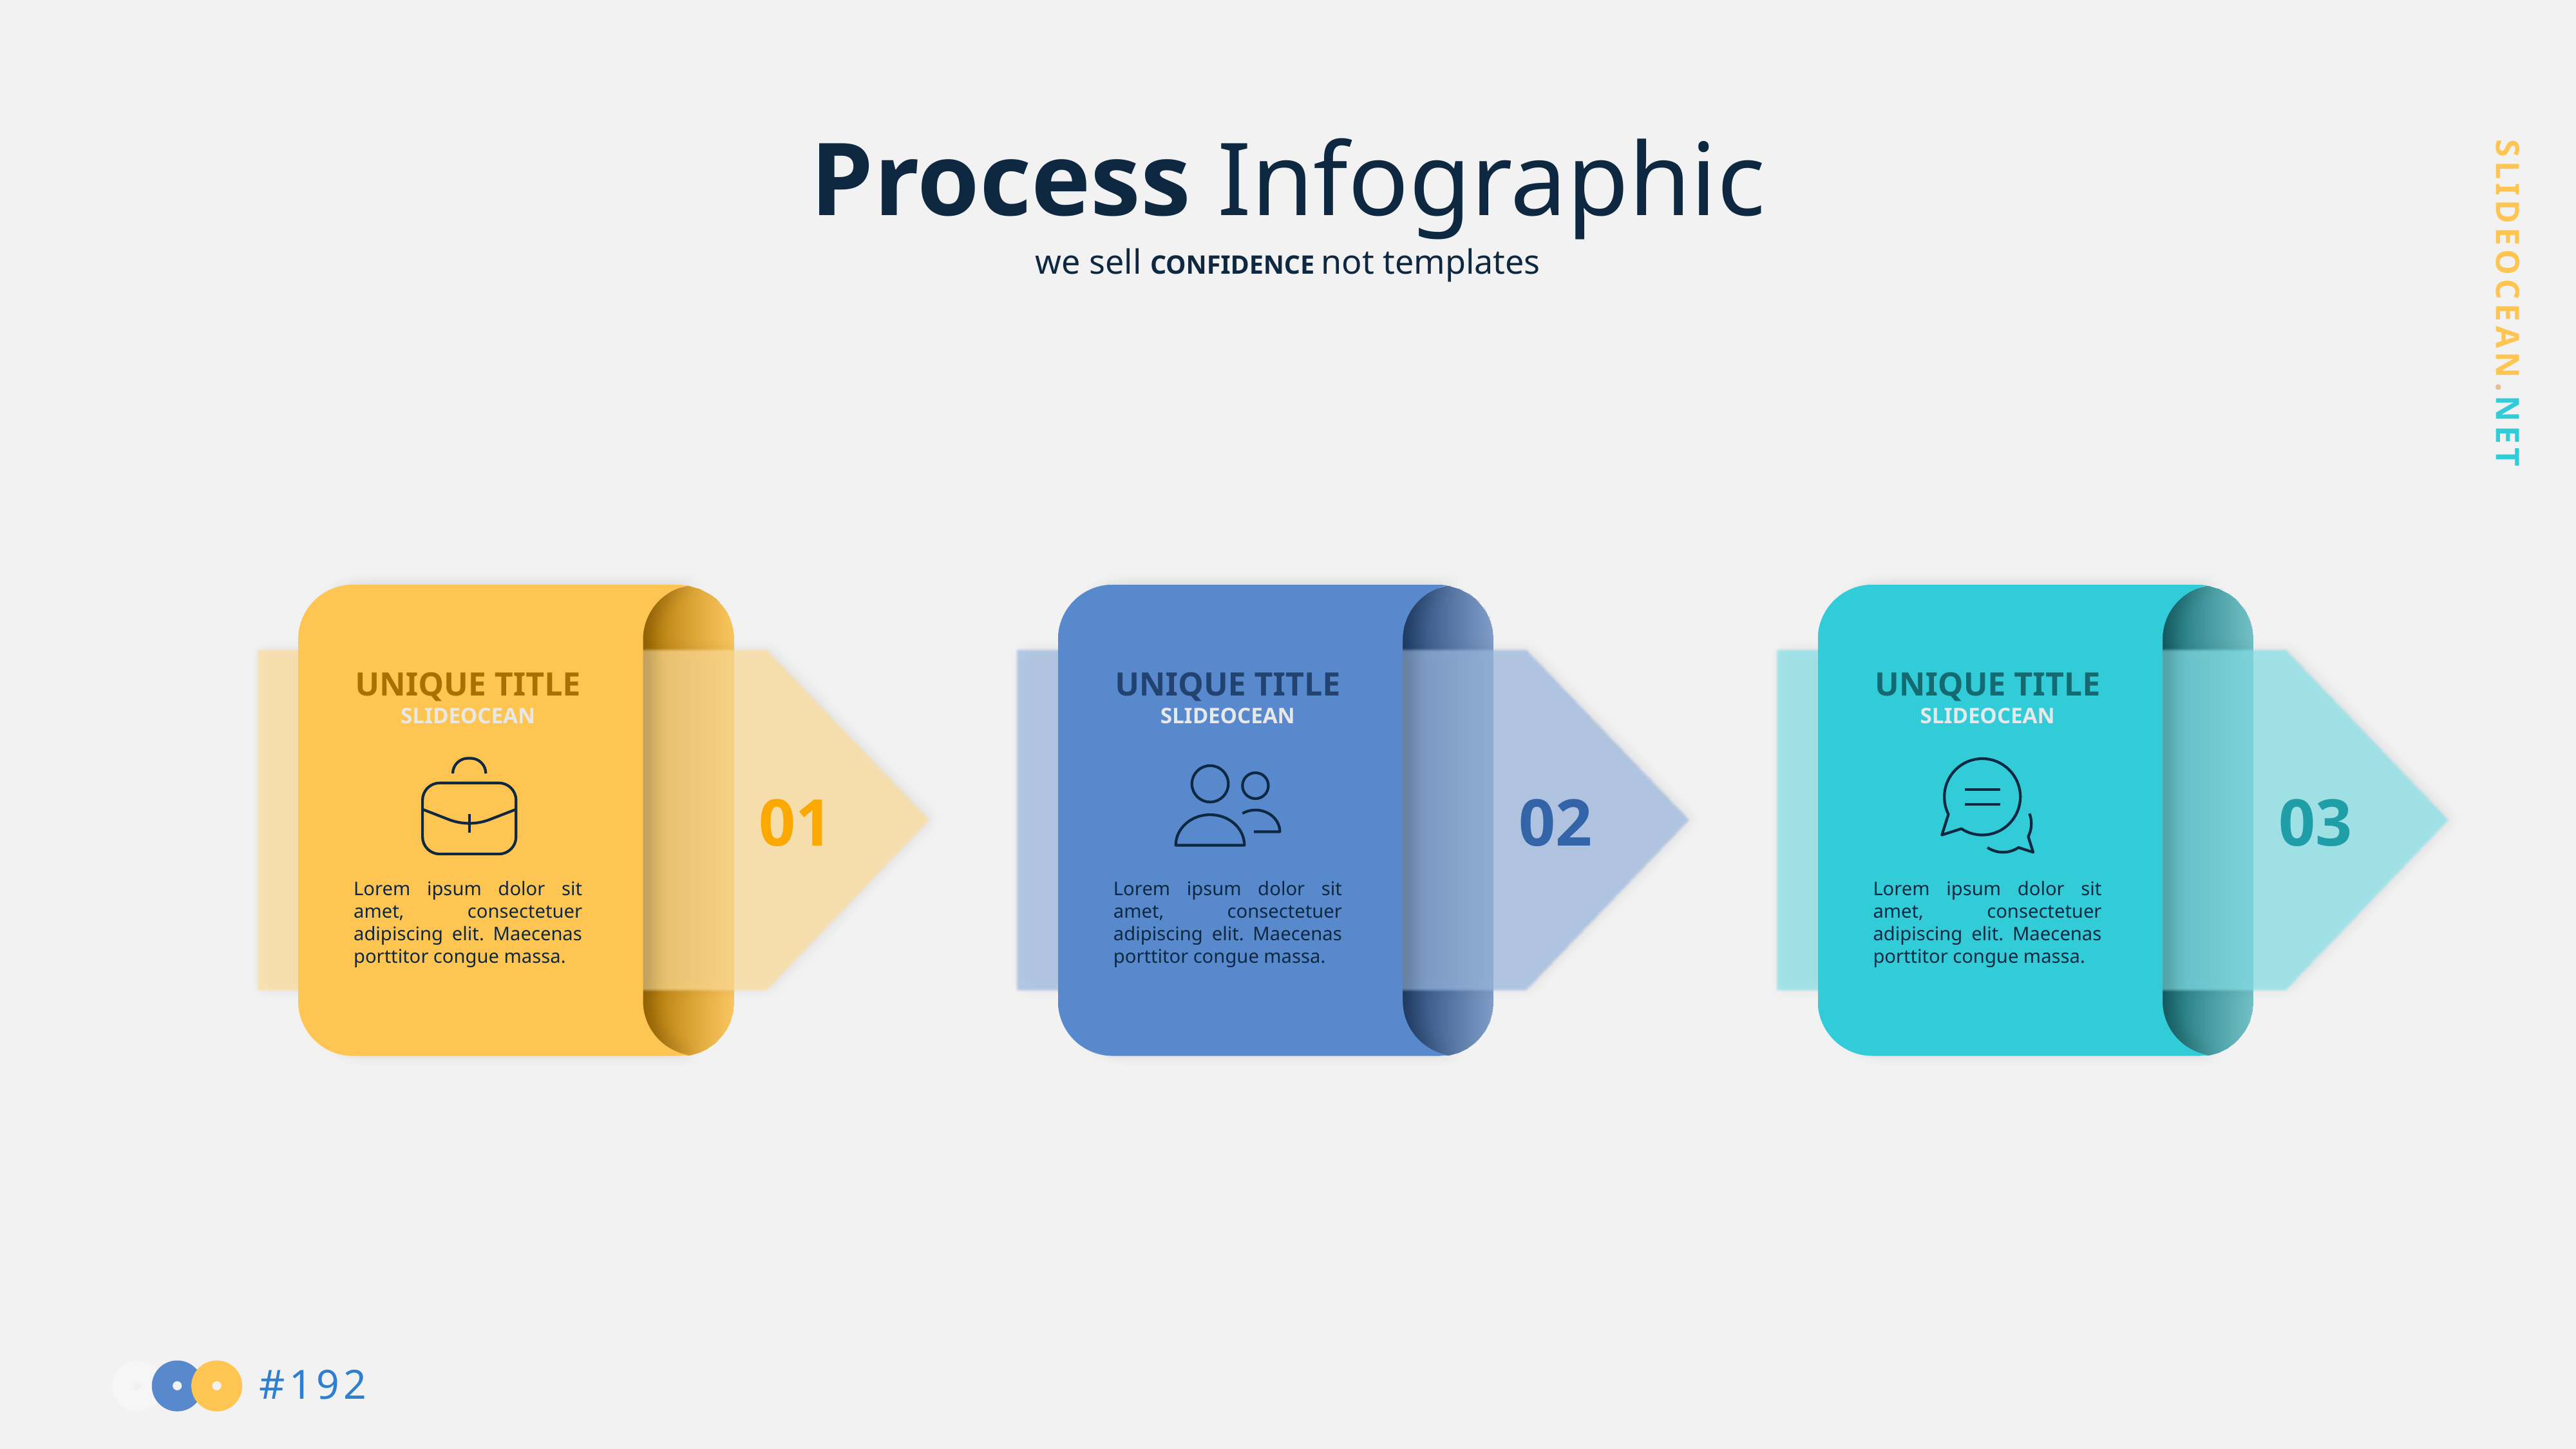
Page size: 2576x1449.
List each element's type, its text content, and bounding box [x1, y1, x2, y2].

text_box [1242, 772, 1269, 799]
text_box [716, 598, 721, 603]
text_box [2182, 587, 2255, 645]
text_box [1488, 615, 1492, 620]
text_box [1191, 765, 1229, 802]
text_box [2236, 598, 2240, 603]
text_box [1817, 583, 2211, 1057]
text_box [1422, 649, 1687, 992]
text_box [297, 583, 692, 1057]
text_box [1460, 1049, 1464, 1053]
text_box [1482, 1029, 1487, 1034]
text_box [708, 1044, 714, 1048]
text_box [2242, 606, 2247, 611]
text_box [723, 606, 727, 611]
text_box [1987, 813, 2034, 853]
text_box [662, 587, 735, 645]
text_box [1476, 598, 1481, 603]
text_box [453, 758, 486, 774]
text_box [1057, 583, 1451, 1057]
text_box [2228, 592, 2233, 597]
text_box [422, 782, 516, 855]
text_box 03 [2259, 777, 2372, 864]
text_box [1488, 1021, 1492, 1026]
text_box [343, 658, 592, 733]
text_box [1482, 606, 1487, 611]
text_box [2182, 996, 2255, 1054]
text_box [700, 587, 705, 591]
text_box [728, 615, 732, 620]
text_box [2248, 615, 2251, 620]
text_box [258, 651, 297, 990]
text_box we sell CONFIDENCE not templates [1026, 241, 1550, 285]
text_box [723, 1029, 727, 1034]
text_box [716, 1037, 721, 1042]
text_box [1460, 587, 1464, 591]
text_box [1468, 1044, 1473, 1048]
text_box Process Infographic [800, 110, 1775, 241]
text_box Lorem ipsum dolor sit amet, consectetuer adipiscing elit. Maecenas porttitor congue massa. [1863, 872, 2112, 972]
text_box [2251, 1011, 2255, 1016]
text_box [1476, 1037, 1481, 1042]
text_box 01 [739, 777, 853, 864]
text_box [2219, 587, 2224, 591]
text_box [1491, 1011, 1495, 1016]
text_box 02 [1499, 777, 1613, 864]
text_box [1103, 658, 1352, 734]
text_box [700, 1049, 705, 1053]
text_box [708, 592, 714, 597]
text_box [662, 649, 927, 992]
text_box [1242, 810, 1280, 832]
text_box Lorem ipsum dolor sit amet, consectetuer adipiscing elit. Maecenas porttitor congue massa. [1104, 872, 1352, 972]
text_box [1422, 587, 1495, 645]
text_box [1778, 651, 1817, 990]
text_box [2242, 1029, 2247, 1034]
text_box #192 [259, 1359, 402, 1408]
text_box [662, 996, 735, 1054]
text_box Lorem ipsum dolor sit amet, consectetuer adipiscing elit. Maecenas porttitor congue massa. [344, 872, 592, 972]
text_box [1942, 759, 2021, 835]
text_box [2182, 649, 2447, 992]
text_box [2228, 1044, 2233, 1048]
text_box [2219, 1049, 2224, 1053]
text_box [2236, 1037, 2240, 1042]
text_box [1863, 658, 2112, 734]
text_box [1468, 592, 1473, 597]
text_box [1018, 651, 1057, 990]
text_box [2248, 1021, 2251, 1026]
text_box [1422, 996, 1495, 1054]
text_box [1175, 815, 1245, 846]
text_box [728, 1021, 732, 1026]
